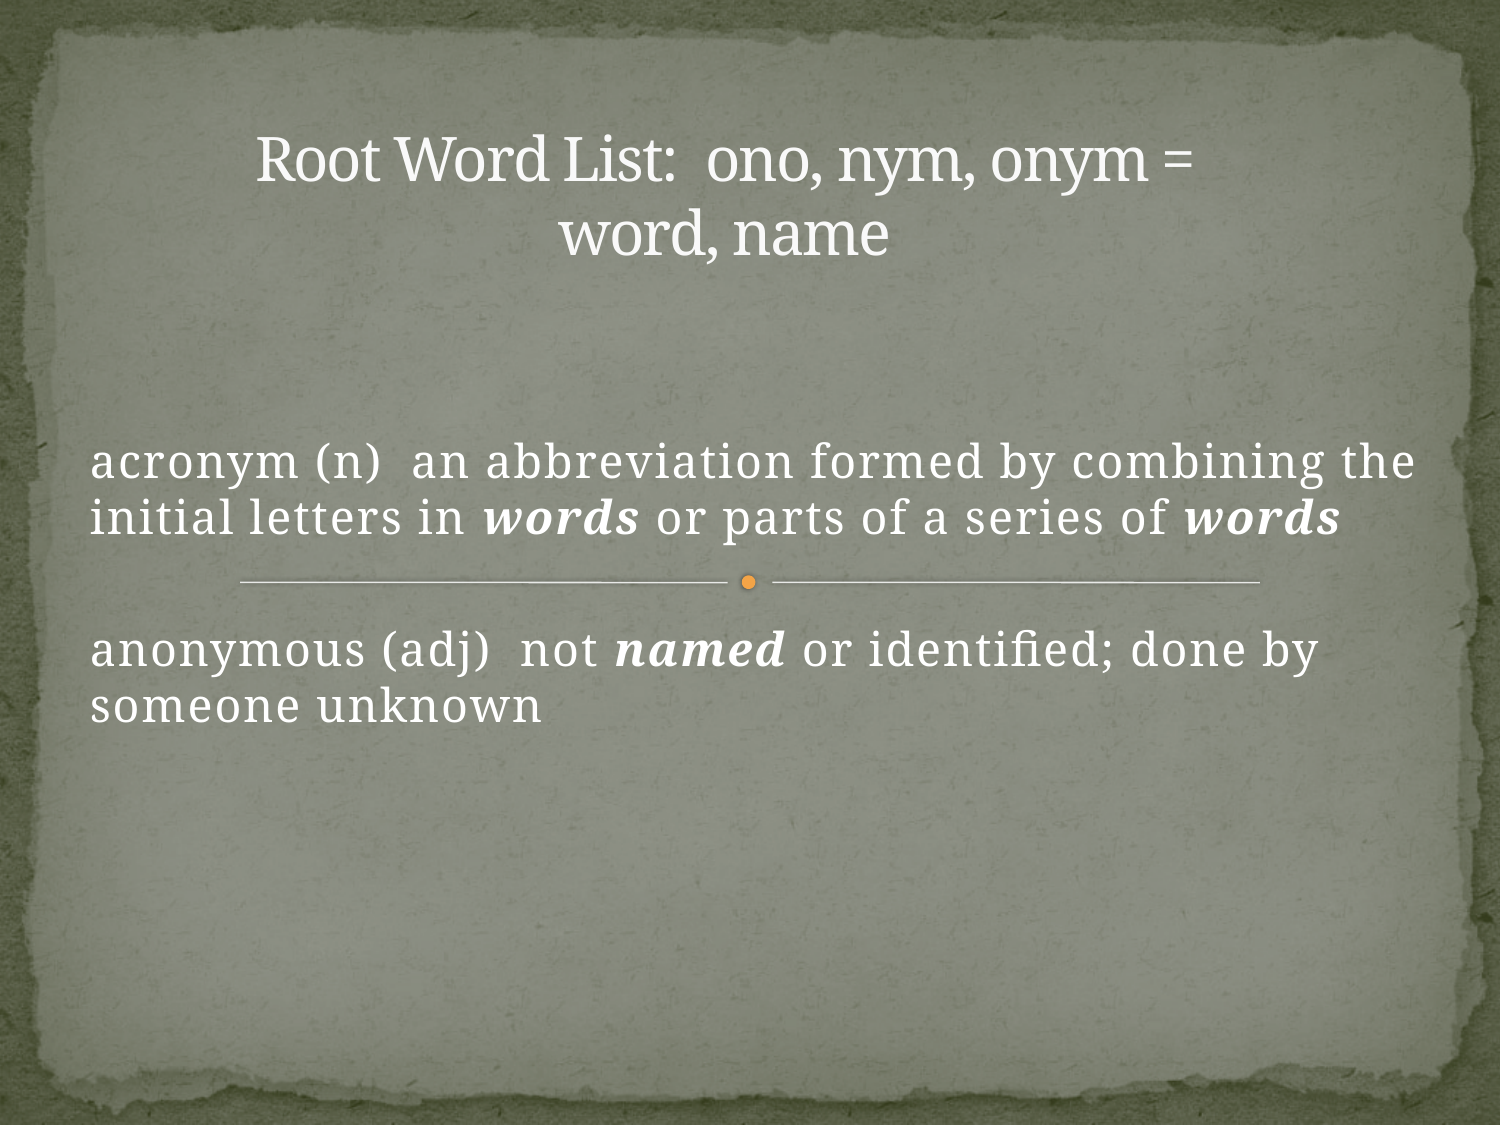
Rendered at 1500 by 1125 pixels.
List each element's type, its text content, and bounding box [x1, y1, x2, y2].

title Root Word List: ono, nym, onym = word, name [162, 112, 1288, 275]
subtitle acronym (n) an abbreviation formed by combining the initial letters in words or parts of a series of words anonymous (adj) not named or identified; done by someone unknown [75, 425, 1438, 795]
